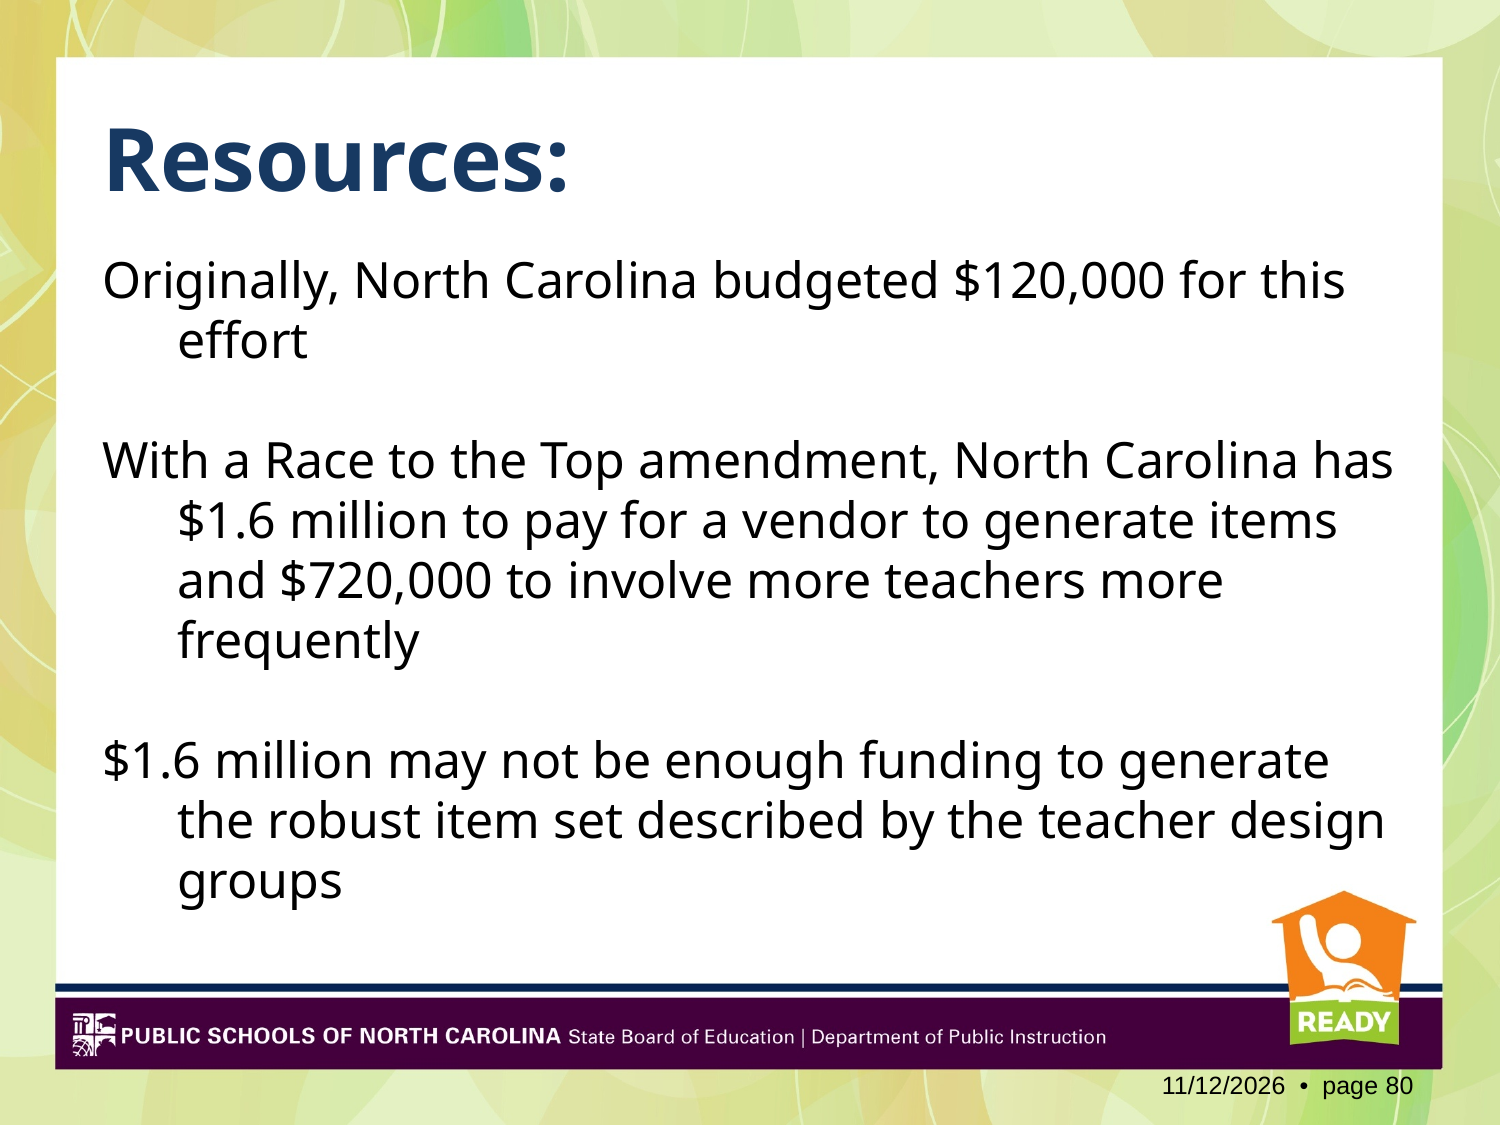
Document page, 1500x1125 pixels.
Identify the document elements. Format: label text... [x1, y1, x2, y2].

title Resources: [87, 87, 1413, 225]
text_box Originally, North Carolina budgeted $120,000 for this effort With a Race to the Top amendment, North Carolina has $1.6 million to pay for a vendor to generate items and $720,000 to involve more teachers more frequently $1.6 million may not be enough funding to generate the robust item set described by the teacher design groups [87, 241, 1413, 1067]
picture [0, 0, 1500, 1125]
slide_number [1147, 1062, 1460, 1122]
